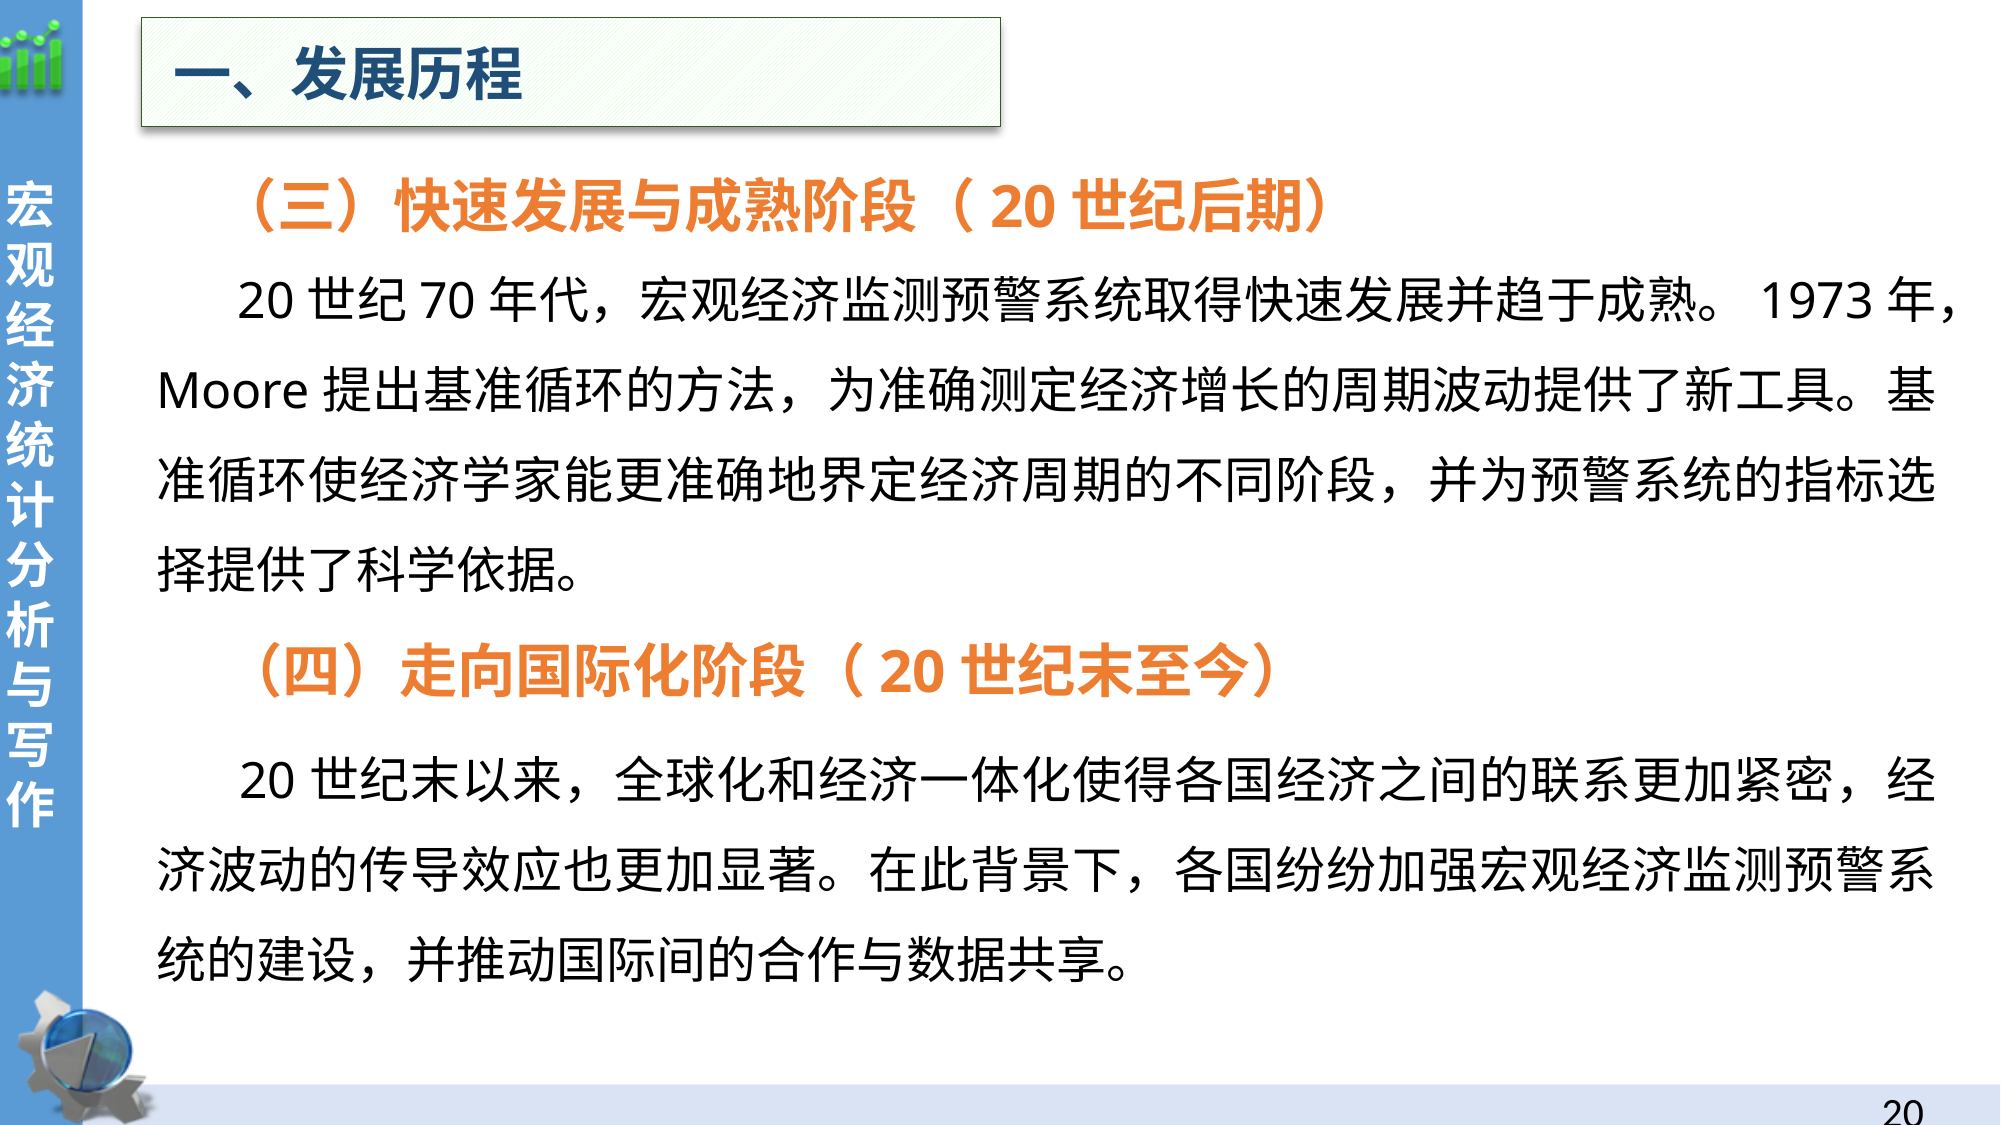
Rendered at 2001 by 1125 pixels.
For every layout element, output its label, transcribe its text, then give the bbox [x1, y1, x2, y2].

text_box [1786, 1085, 1940, 1125]
text_box （三）快速发展与成熟阶段（20世纪后期） 20世纪70年代，宏观经济监测预警系统取得快速发展并趋于成熟。1973年，Moore提出基准循环的方法，为准确测定经济增长的周期波动提供了新工具。基准循环使经济学家能更准确地界定经济周期的不同阶段，并为预警系统的指标选择提供了科学依据。 （四）走向国际化阶段（20世纪末至今） 20世纪末以来，全球化和经济一体化使得各国经济之间的联系更加紧密，经济波动的传导效应也更加显著。在此背景下，各国纷纷加强宏观经济监测预警系统的建设，并推动国际间的合作与数据共享。 [141, 126, 1952, 1086]
picture [0, 0, 2001, 1125]
text_box 一、发展历程 [141, 17, 1000, 127]
